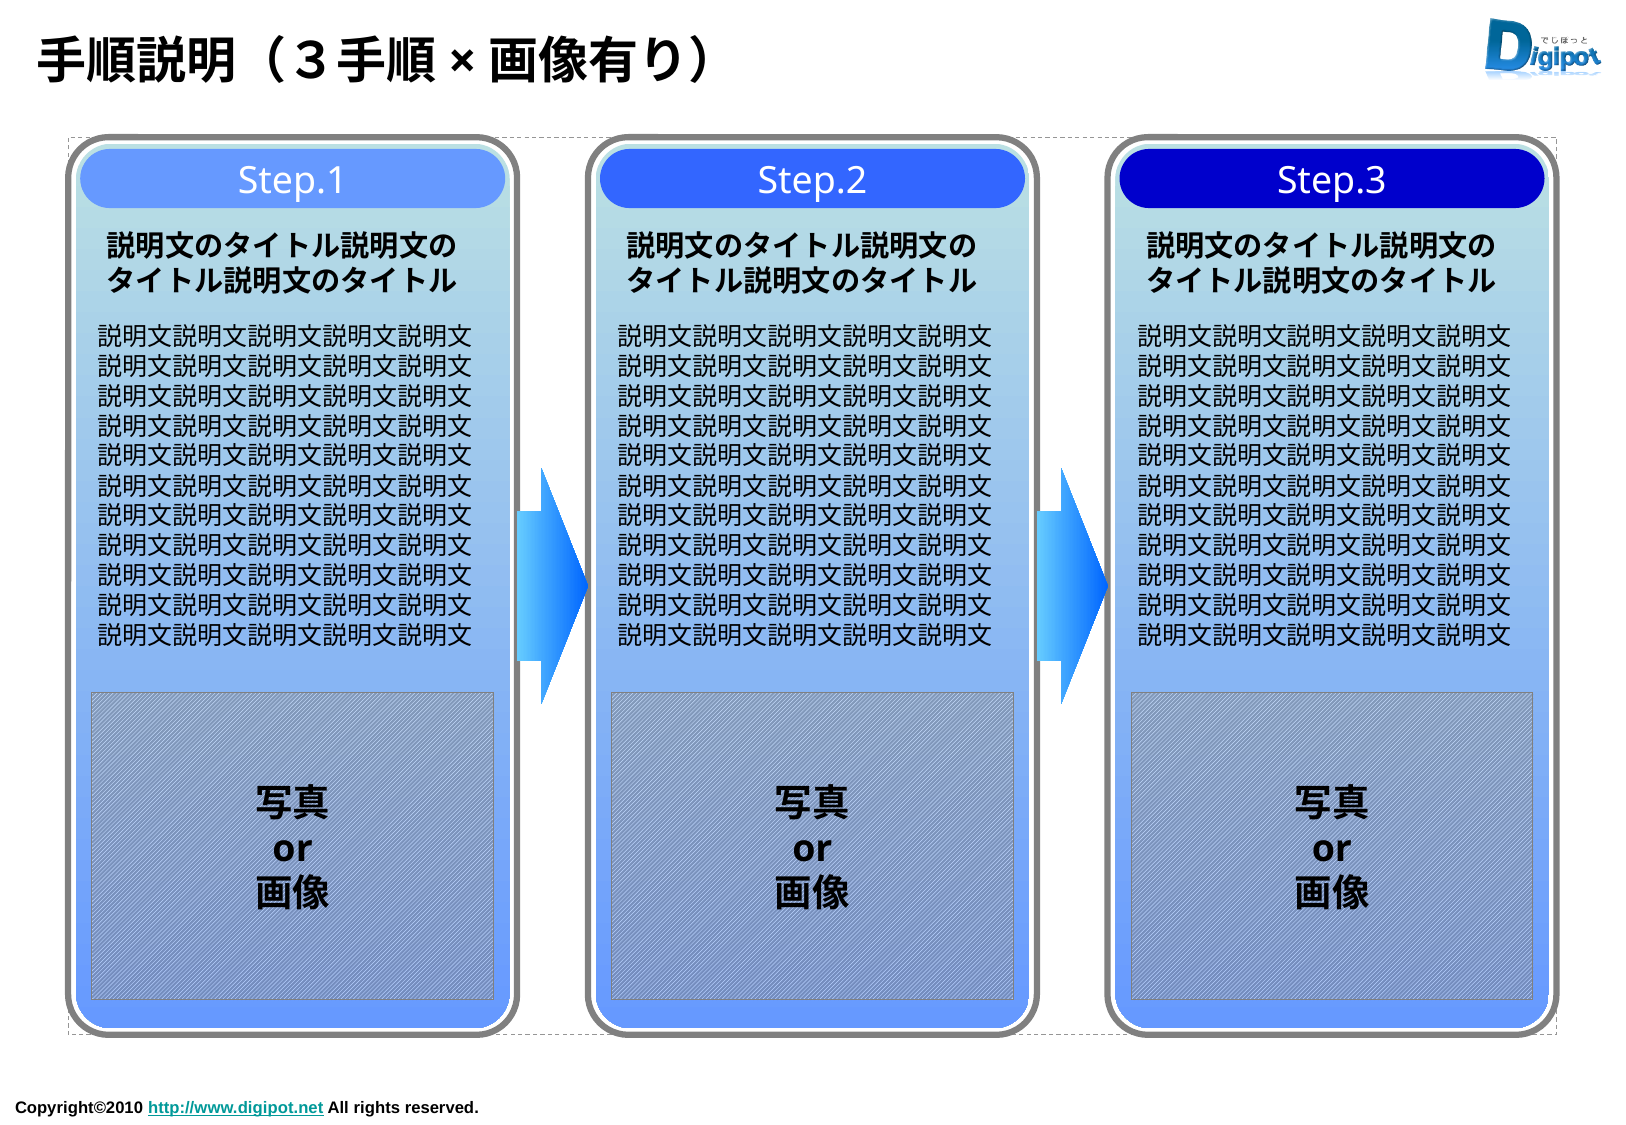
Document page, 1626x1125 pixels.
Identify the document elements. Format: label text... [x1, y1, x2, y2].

text_box Step.2 [600, 148, 1026, 209]
text_box 写真 or 画像 [611, 692, 1014, 1000]
text_box [517, 467, 589, 705]
text_box 写真 or 画像 [1131, 692, 1533, 1000]
text_box [1037, 467, 1108, 705]
text_box [587, 137, 1037, 1035]
title 手順説明（３手順×画像有り） [21, 19, 881, 98]
text_box [1115, 143, 1549, 1029]
text_box [595, 143, 1030, 1029]
text_box Step.1 [80, 148, 506, 209]
text_box Step.3 [1119, 148, 1545, 209]
text_box 説明文説明文説明文説明文説明文説明文説明文説明文説明文説明文説明文説明文説明文説明文説明文説明文説明文説明文説明文説明文説明文説明文説明文説明文説明文説明文説明文説明文説明文説明文説明文説明文説明文説明文説明文説明文説明文説明文説明文説明文説明文説明文説明文説明文説明文説明文説明文説明文説明文説明文説明文説明文説明文説明文説明文 [611, 314, 1014, 656]
text_box 説明文説明文説明文説明文説明文説明文説明文説明文説明文説明文説明文説明文説明文説明文説明文説明文説明文説明文説明文説明文説明文説明文説明文説明文説明文説明文説明文説明文説明文説明文説明文説明文説明文説明文説明文説明文説明文説明文説明文説明文説明文説明文説明文説明文説明文説明文説明文説明文説明文説明文説明文説明文説明文説明文説明文 [91, 314, 494, 656]
text_box 写真 or 画像 [91, 692, 494, 1000]
picture [1485, 18, 1602, 82]
text_box 説明文説明文説明文説明文説明文説明文説明文説明文説明文説明文説明文説明文説明文説明文説明文説明文説明文説明文説明文説明文説明文説明文説明文説明文説明文説明文説明文説明文説明文説明文説明文説明文説明文説明文説明文説明文説明文説明文説明文説明文説明文説明文説明文説明文説明文説明文説明文説明文説明文説明文説明文説明文説明文説明文説明文 [1131, 314, 1533, 656]
text_box [1107, 137, 1557, 1035]
text_box 説明文のタイトル説明文のタイトル説明文のタイトル [611, 219, 1014, 305]
text_box 説明文のタイトル説明文のタイトル説明文のタイトル [91, 219, 494, 305]
text_box 説明文のタイトル説明文のタイトル説明文のタイトル [1131, 219, 1533, 305]
text_box [68, 137, 518, 1035]
text_box [75, 143, 510, 1029]
